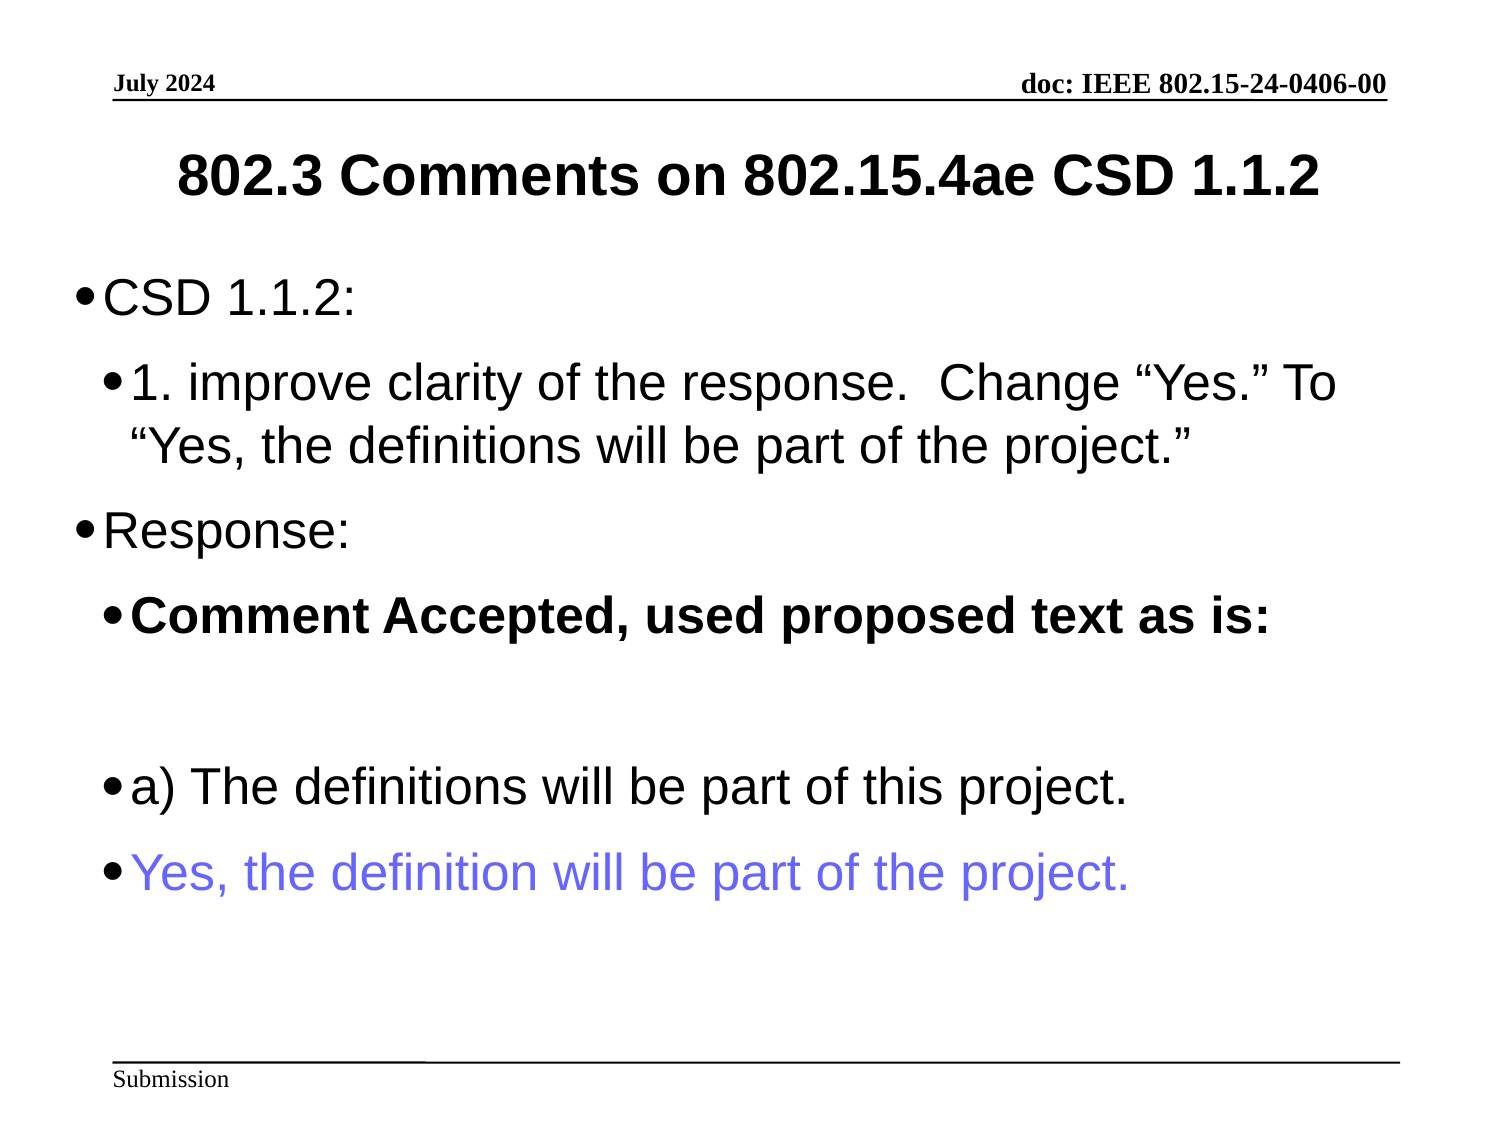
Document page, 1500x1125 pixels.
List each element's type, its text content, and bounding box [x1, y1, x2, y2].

text_box CSD 1.1.2: 1. improve clarity of the response. Change “Yes.” To “Yes, the definitions will be part of the project.” Response: Comment Accepted, used proposed text as is: a) The definitions will be part of this project. Yes, the definition will be part of the project. [74, 263, 1425, 916]
text_box 802.3 Comments on 802.15.4ae CSD 1.1.2 [74, 112, 1425, 233]
